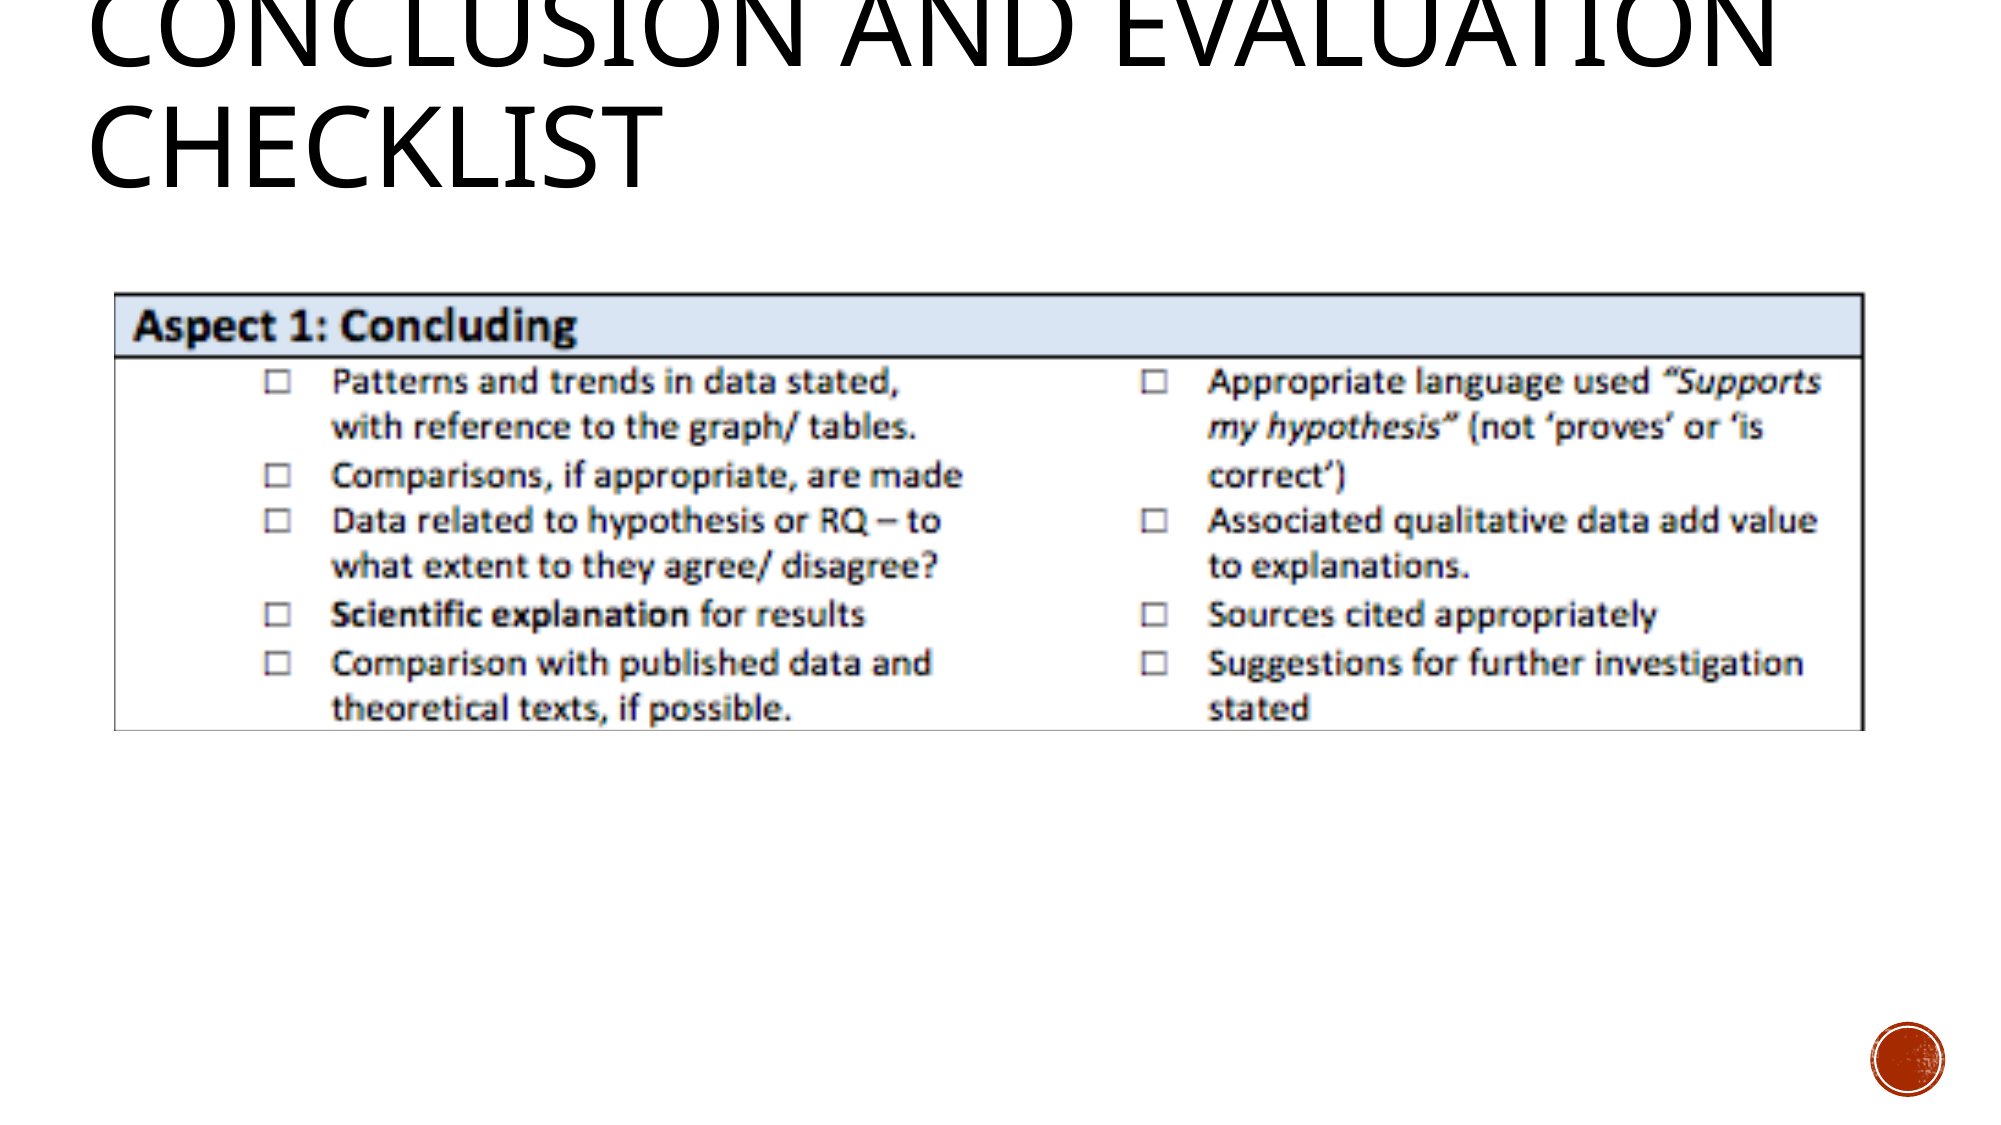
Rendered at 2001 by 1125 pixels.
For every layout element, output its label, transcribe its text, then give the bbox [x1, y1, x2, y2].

title Conclusion and evaluation checklist [70, 0, 2000, 223]
picture [114, 280, 1890, 729]
